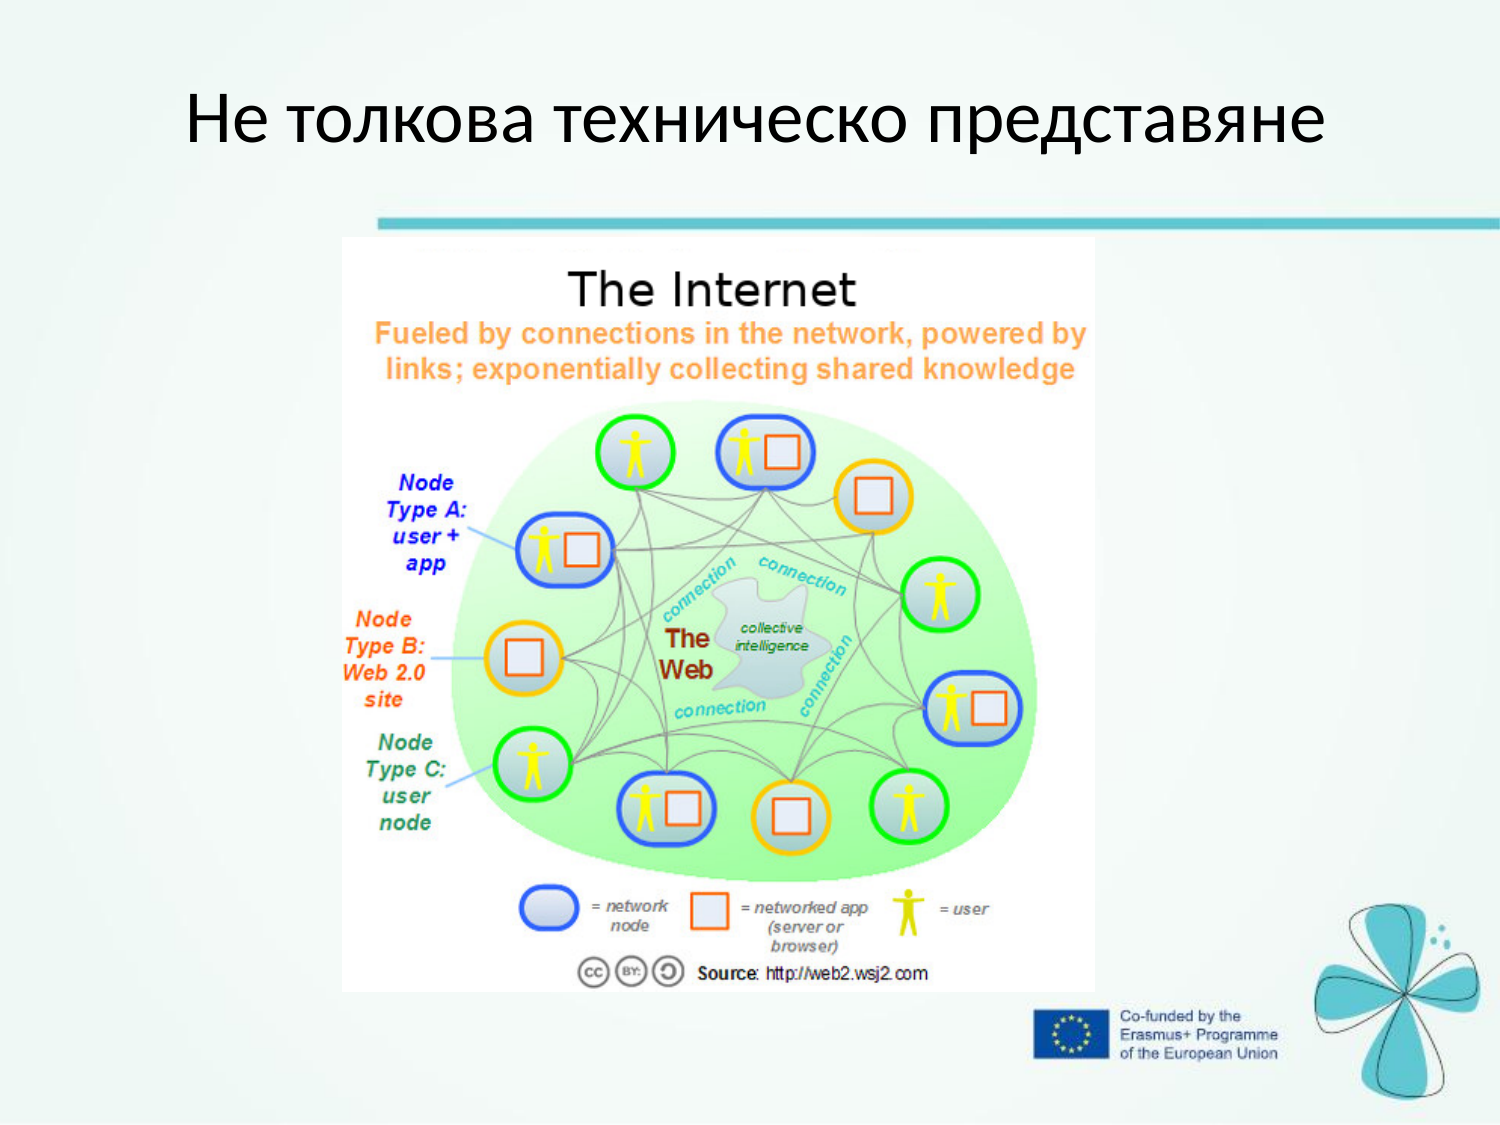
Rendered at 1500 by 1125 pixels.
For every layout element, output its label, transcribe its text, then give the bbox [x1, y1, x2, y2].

text_box [41, 278, 1481, 1044]
picture [0, 0, 1500, 1125]
text_box Не толкова техническо представяне [170, 59, 1409, 165]
